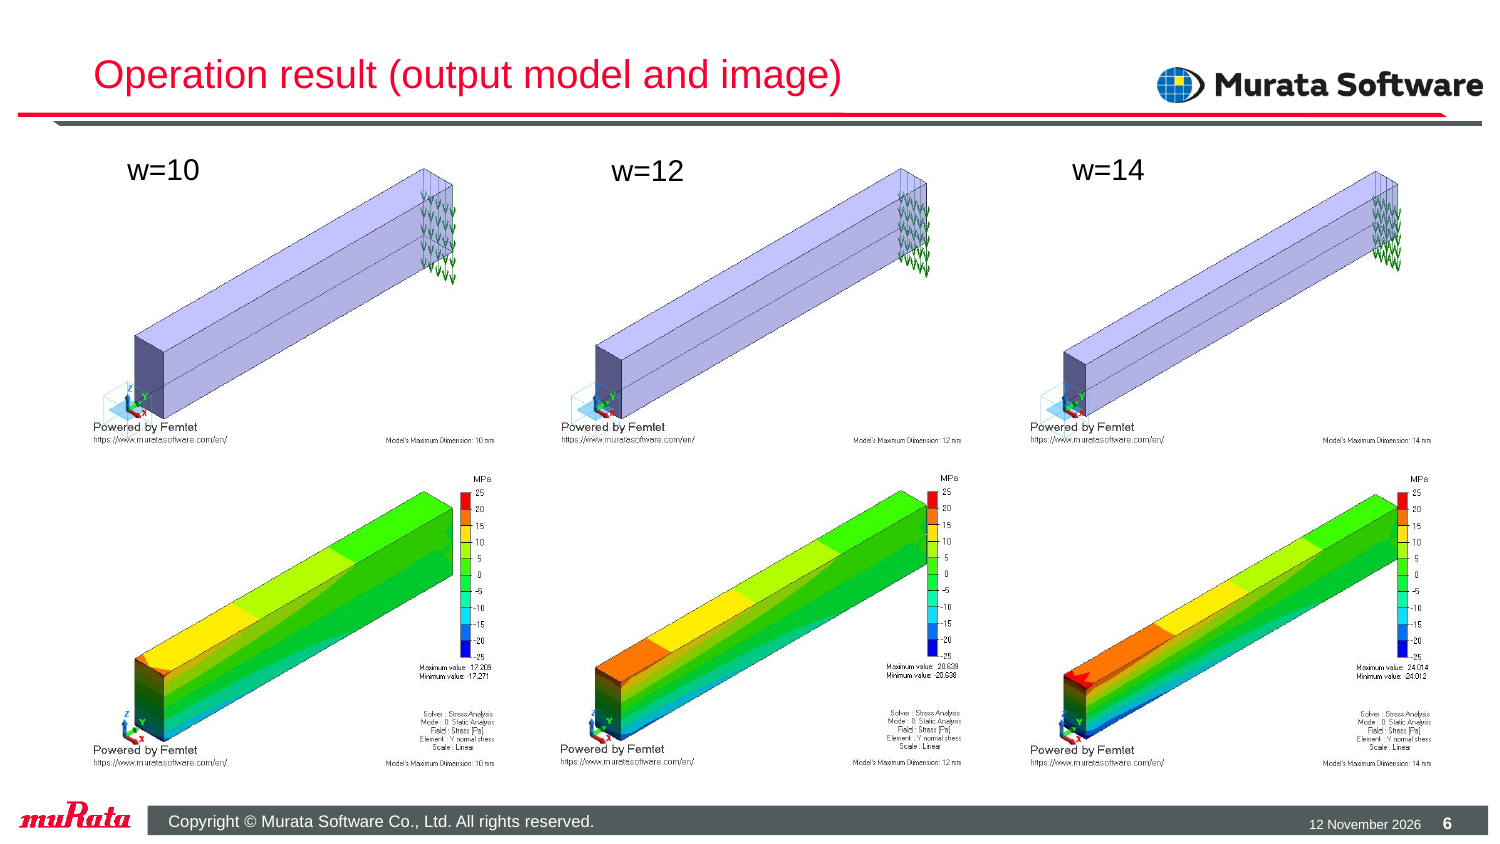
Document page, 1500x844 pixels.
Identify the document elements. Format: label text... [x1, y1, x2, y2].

title Operation result (output model and image) [93, 33, 1140, 121]
picture [1157, 67, 1483, 103]
picture [5, 787, 144, 842]
picture [560, 142, 962, 444]
picture [1030, 142, 1432, 444]
picture [1030, 466, 1432, 767]
picture [92, 143, 494, 444]
picture [92, 466, 494, 767]
picture [560, 465, 961, 766]
